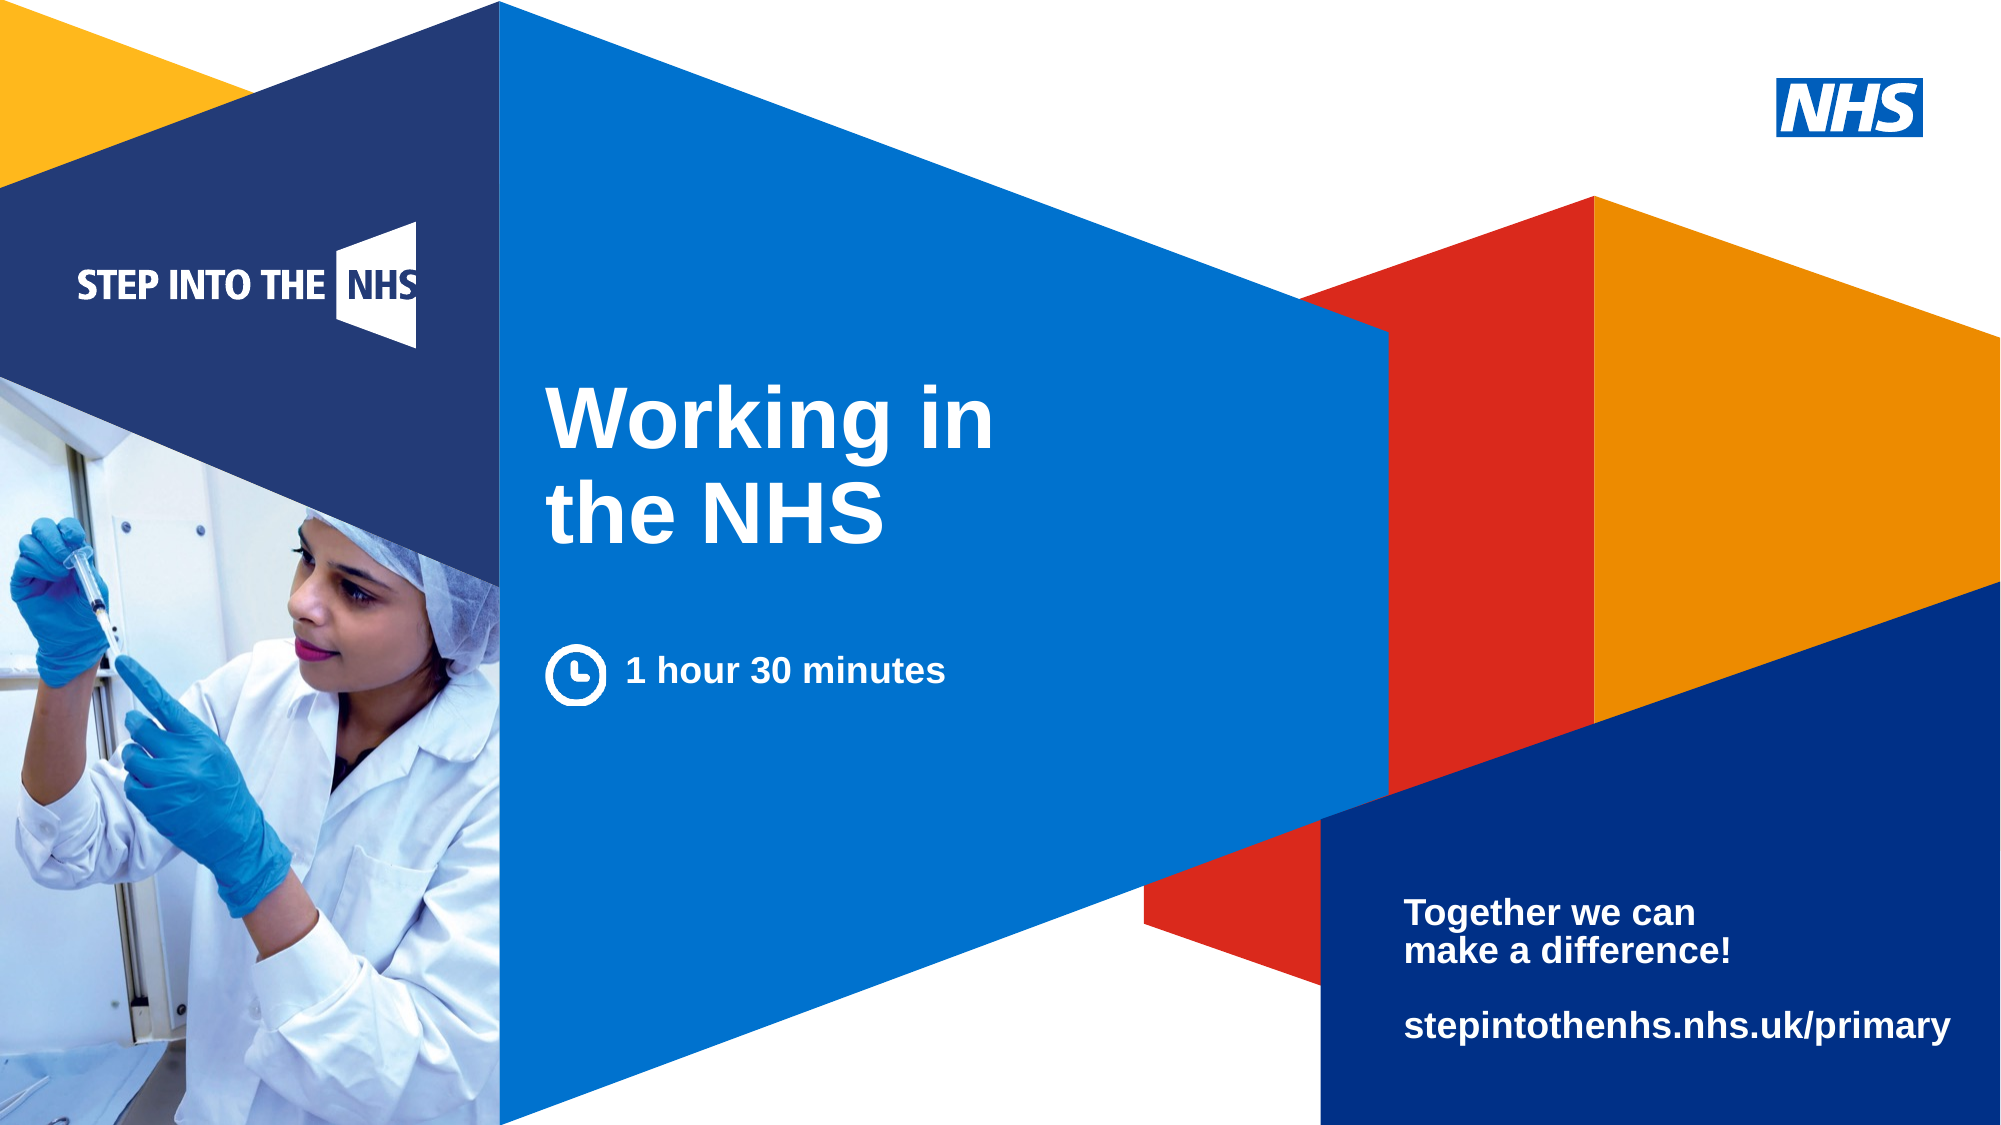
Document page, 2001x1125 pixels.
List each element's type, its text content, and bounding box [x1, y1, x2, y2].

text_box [545, 644, 1060, 706]
picture [0, 376, 500, 1125]
title Working in the NHS [545, 170, 1299, 563]
